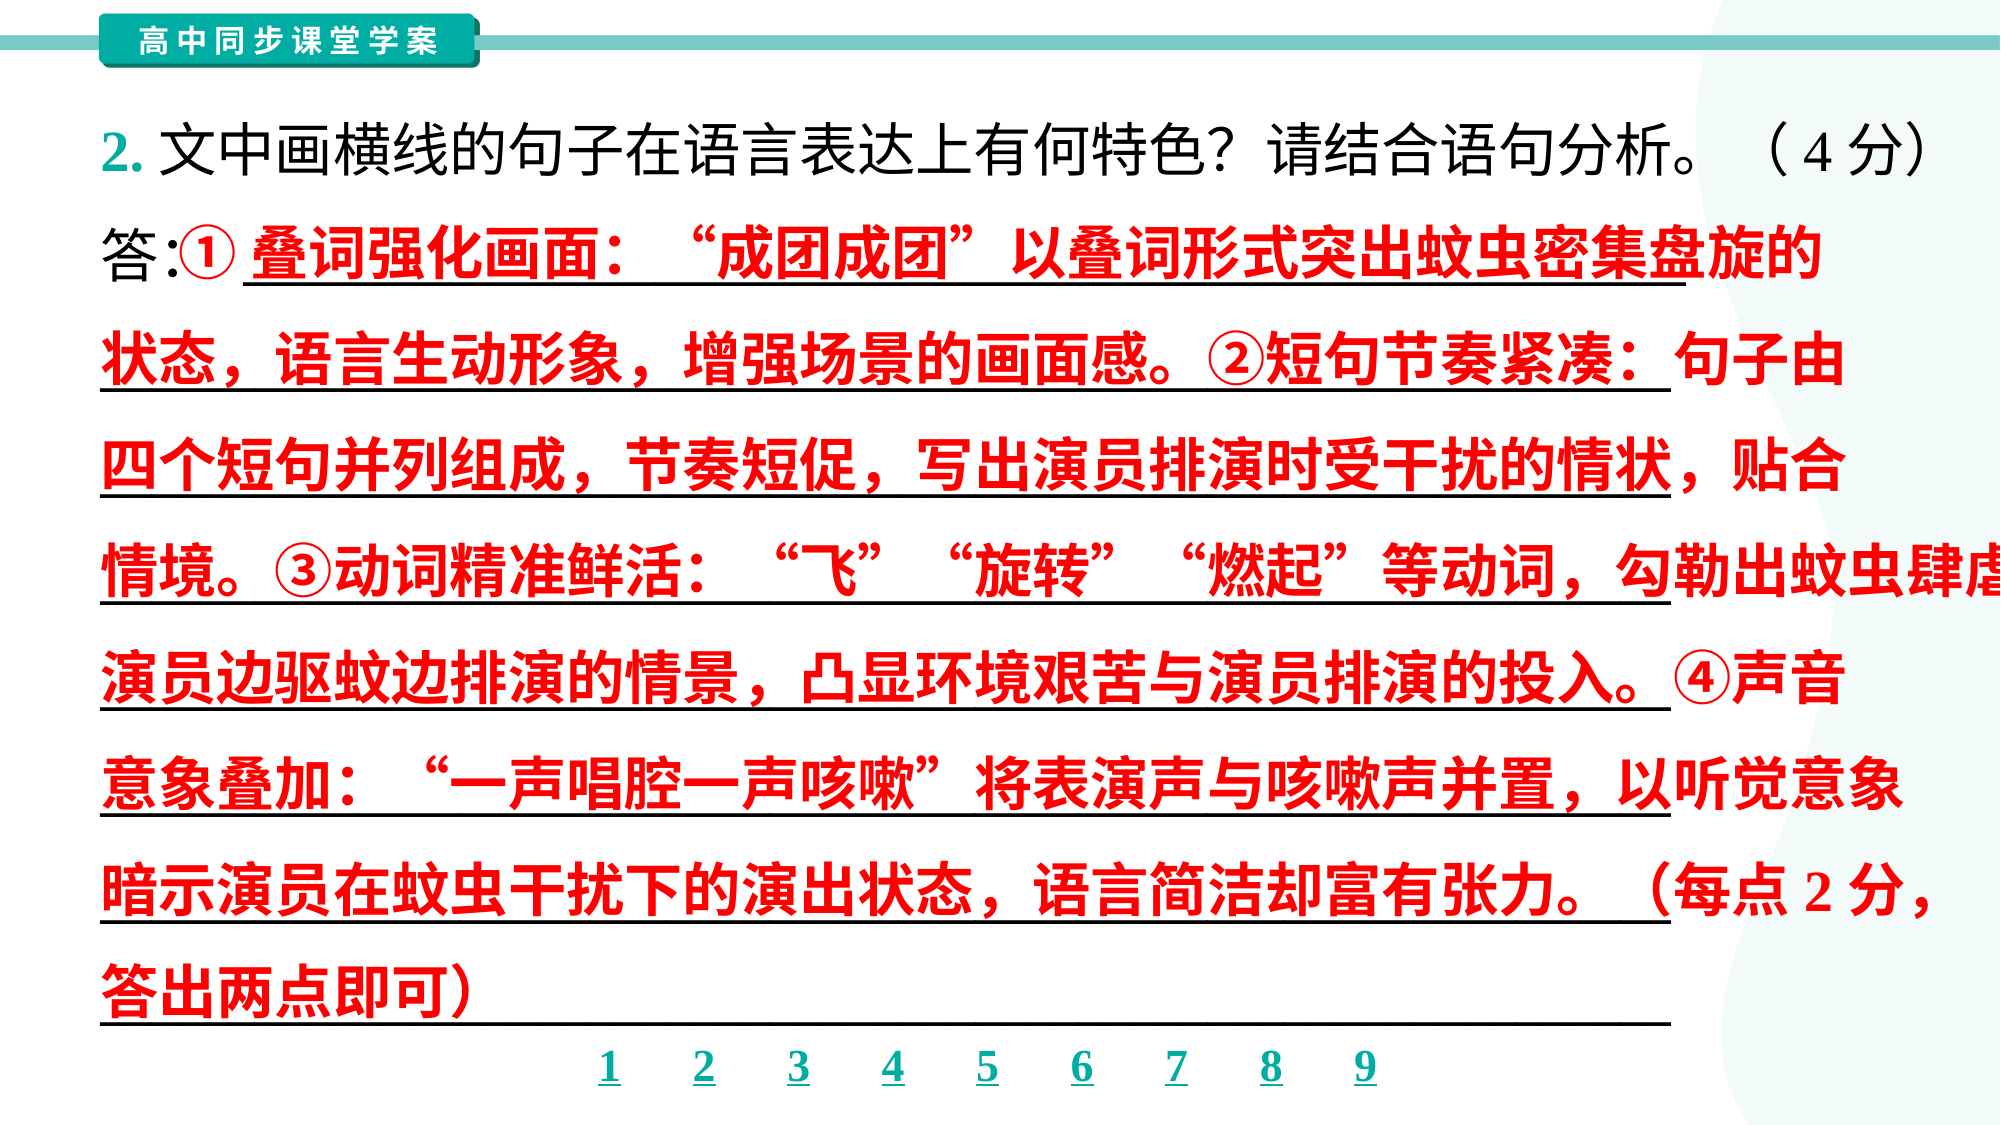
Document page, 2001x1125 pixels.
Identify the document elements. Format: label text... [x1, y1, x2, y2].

text_box ①叠词强化画面：“成团成团”以叠词形式突出蚊虫密集盘旋的 状态，语言生动形象，增强场景的画面感。②短句节奏紧凑：句子由 四个短句并列组成，节奏短促，写出演员排演时受干扰的情状，贴合 情境。③动词精准鲜活：“飞”“旋转”“燃起”等动词，勾勒出蚊虫肆虐、 演员边驱蚊边排演的情景，凸显环境艰苦与演员排演的投入。④声音 意象叠加：“一声唱腔一声咳嗽”将表演声与咳嗽声并置，以听觉意象 暗示演员在蚊虫干扰下的演出状态，语言简洁却富有张力。（每点2分， 答出两点即可） [100, 179, 1899, 1015]
text_box 2.文中画横线的句子在语言表达上有何特色？请结合语句分析。（4分） 答： ________________________________________________________ _____________________________________________________________ _____________________________________________________________ _____________________________________________________________ _____________________________________________________________ _____________________________________________________________ _____________________________________________________________ _____________________________________________________________ [100, 76, 1899, 179]
picture [0, 0, 2000, 1125]
